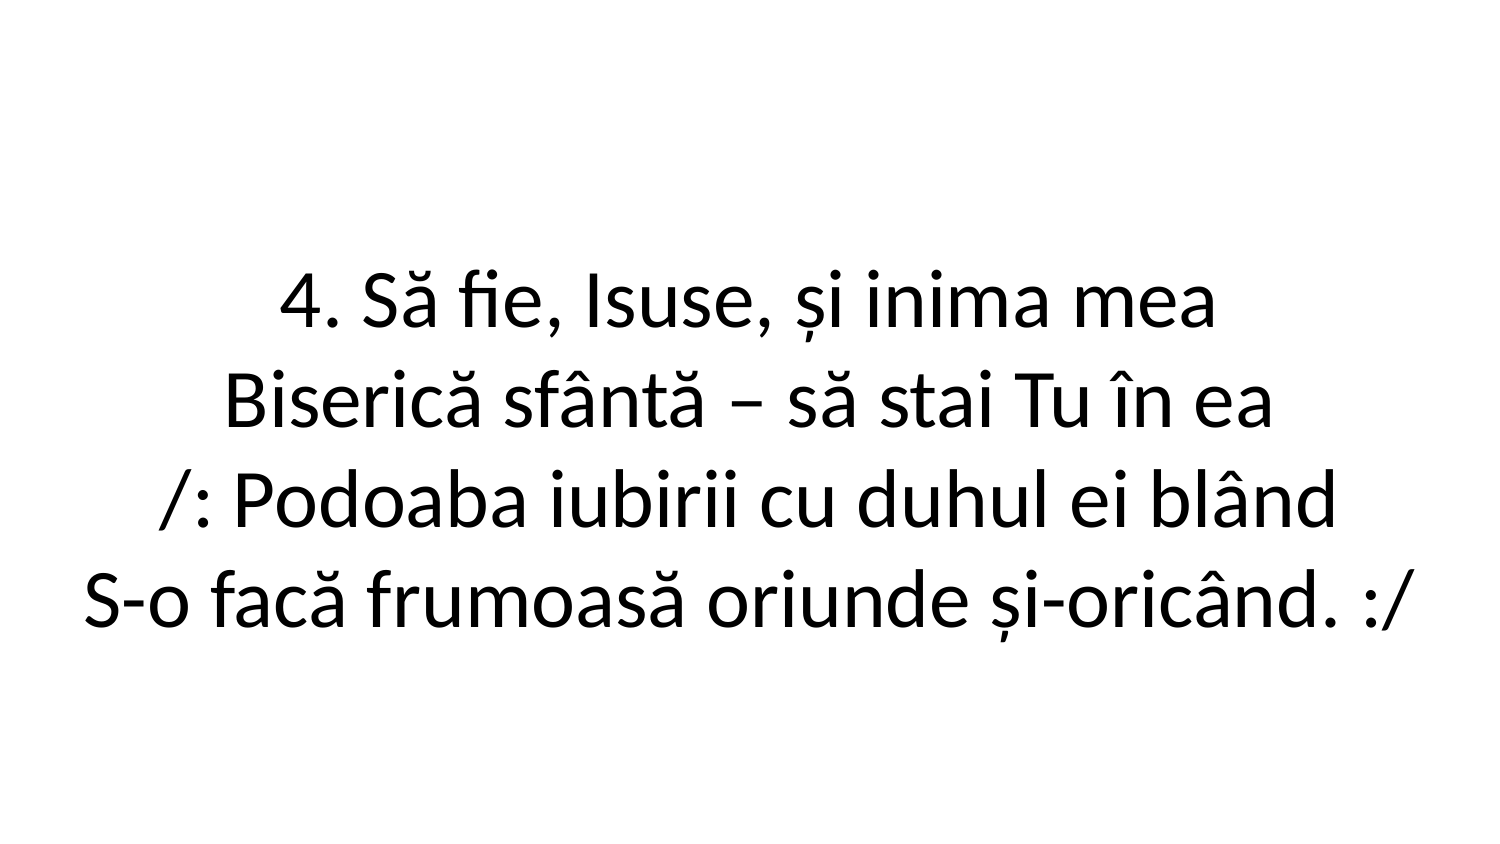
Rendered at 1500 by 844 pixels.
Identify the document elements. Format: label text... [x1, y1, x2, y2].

text_box 4. Să fie, Isuse, și inima mea Biserică sfântă – să stai Tu în ea /: Podoaba iubirii cu duhul ei blând S-o facă frumoasă oriunde și-oricând. :/ [69, 192, 1431, 652]
